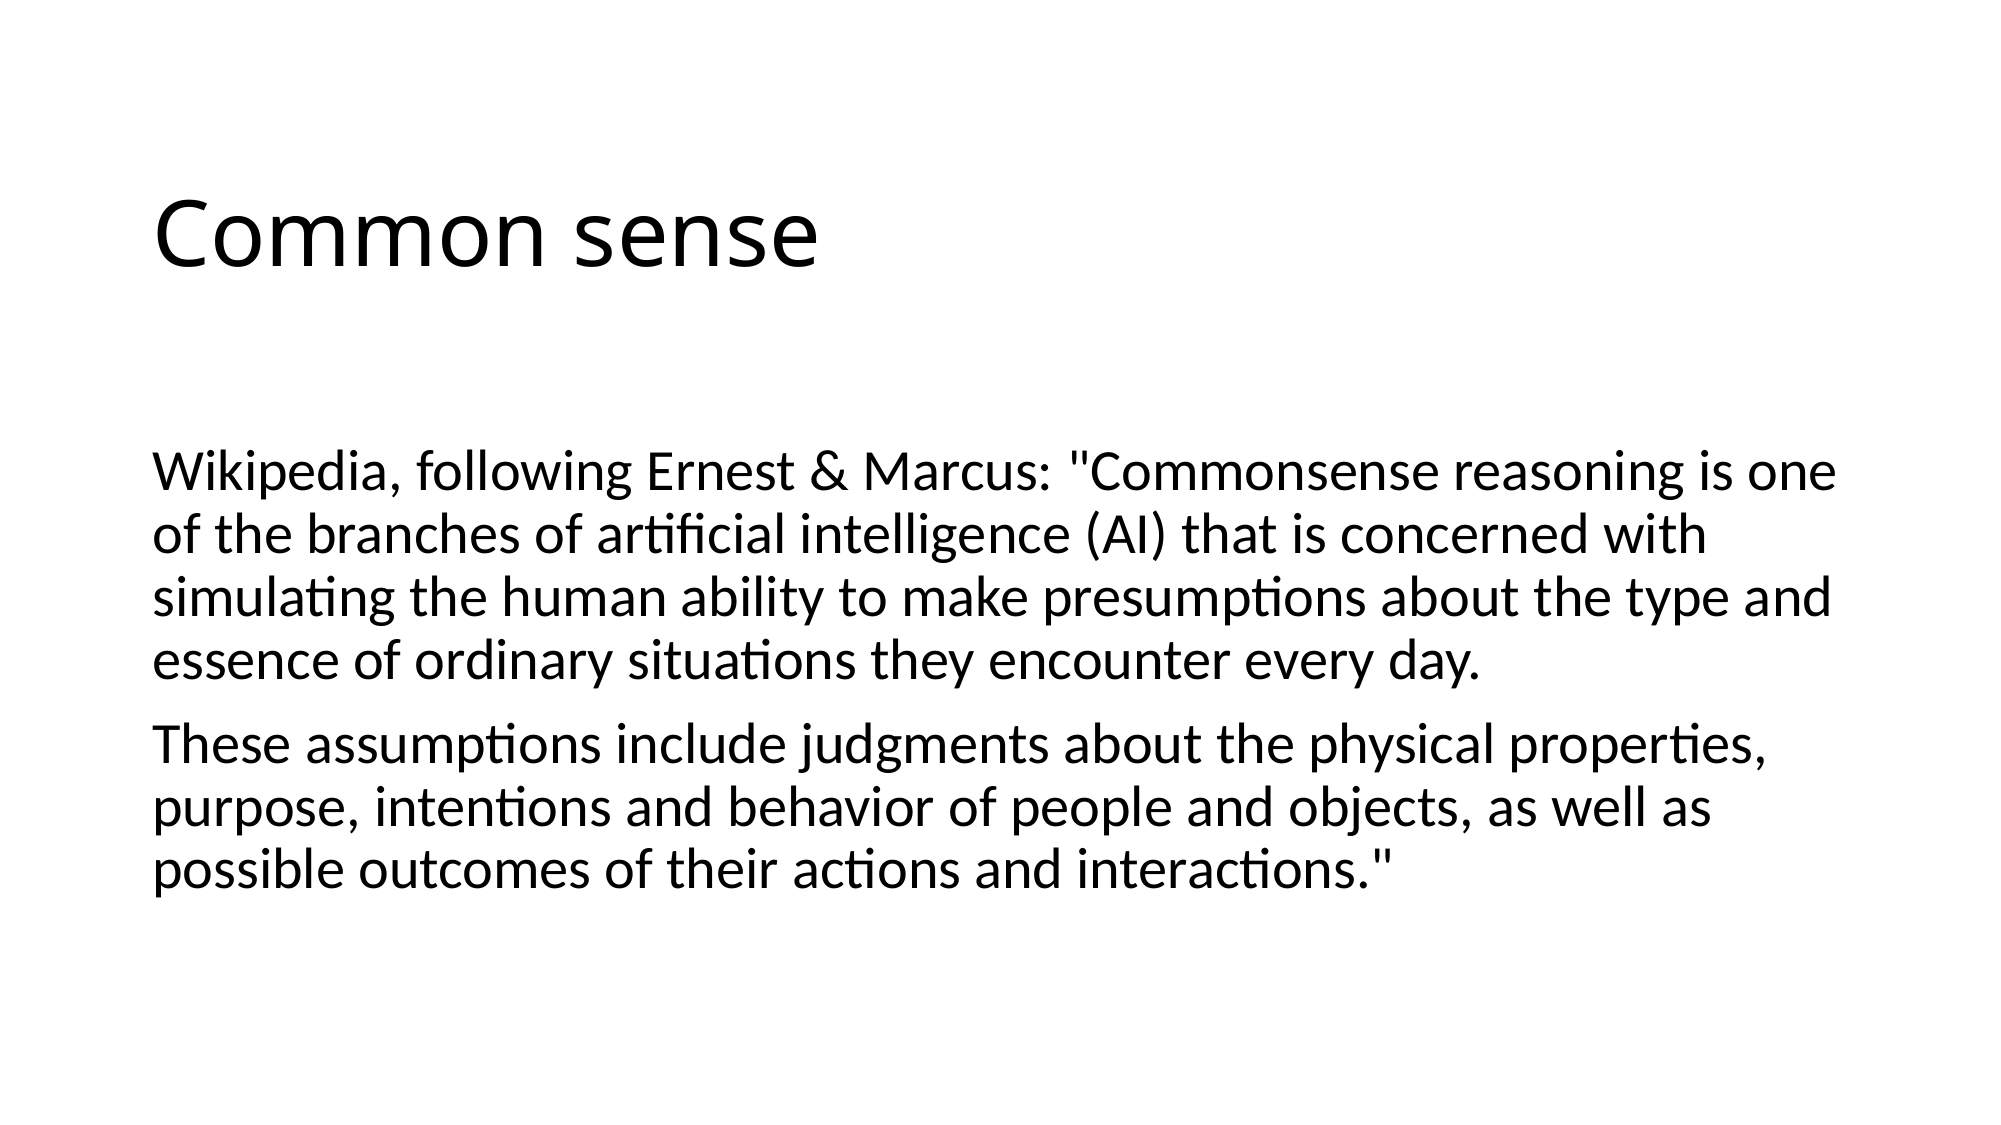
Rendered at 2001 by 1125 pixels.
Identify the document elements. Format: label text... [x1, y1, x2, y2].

list Wikipedia, following Ernest & Marcus: "Commonsense reasoning is one of the branches of artificial intelligence (AI) that is concerned with simulating the human ability to make presumptions about the type and essence of ordinary situations they encounter every day. These assumptions include judgments about the physical properties, purpose, intentions and behavior of people and objects, as well as possible outcomes of their actions and interactions." [137, 433, 1863, 946]
title Common sense [137, 59, 1863, 414]
